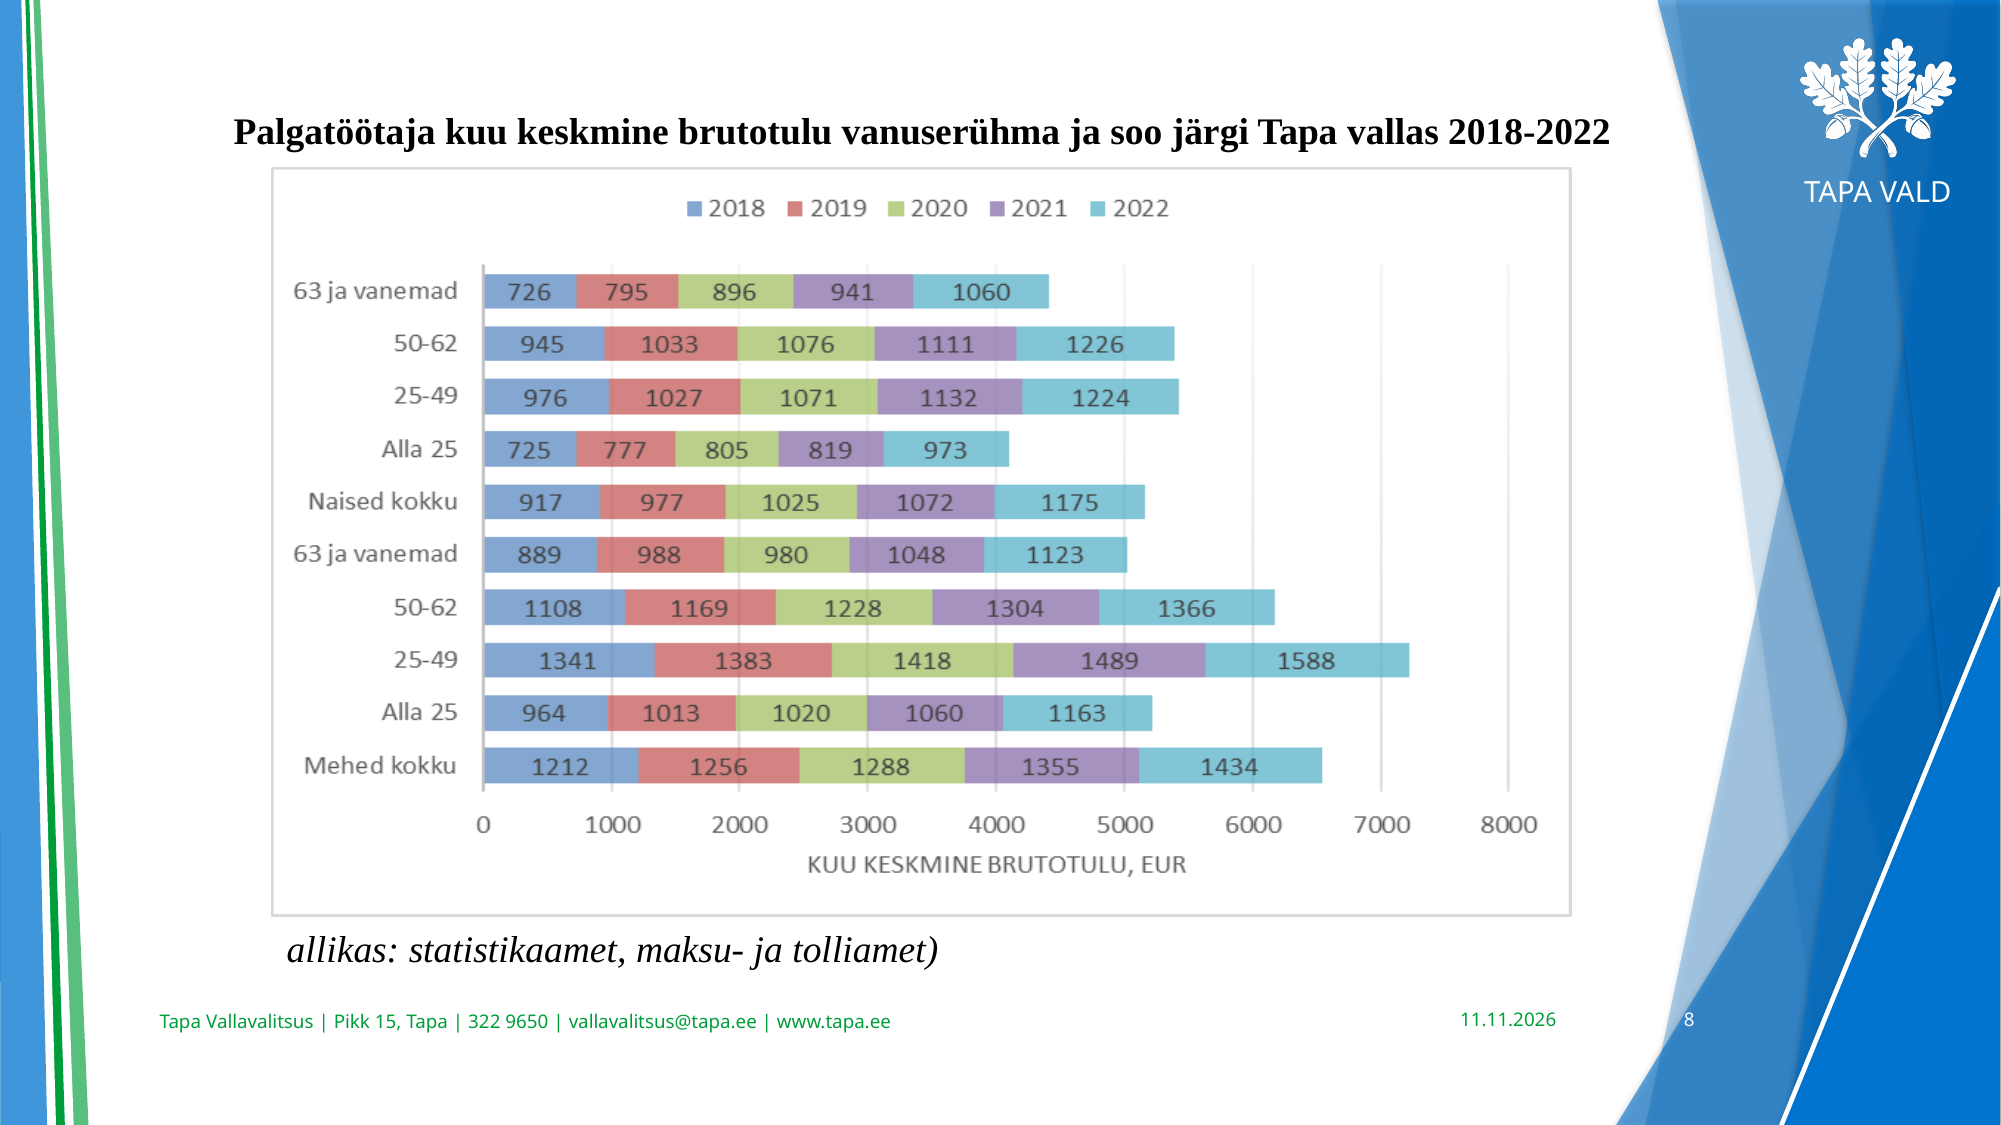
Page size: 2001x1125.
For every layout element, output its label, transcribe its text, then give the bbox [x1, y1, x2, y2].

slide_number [1421, 990, 1572, 1051]
title Palgatöötaja kuu keskmine brutotulu vanuserühma ja soo järgi Tapa vallas 2018-2022 [144, 99, 1710, 166]
footer Tapa Vallavalitsus | Pikk 15, Tapa | 322 9650 | vallavalitsus@tapa.ee | www.tapa.ee [144, 992, 1396, 1053]
picture [1800, 38, 1956, 158]
slide_number 8 [1597, 990, 1710, 1051]
picture [271, 166, 1572, 917]
text_box allikas: statistikaamet, maksu- ja tolliamet) [271, 924, 1021, 978]
